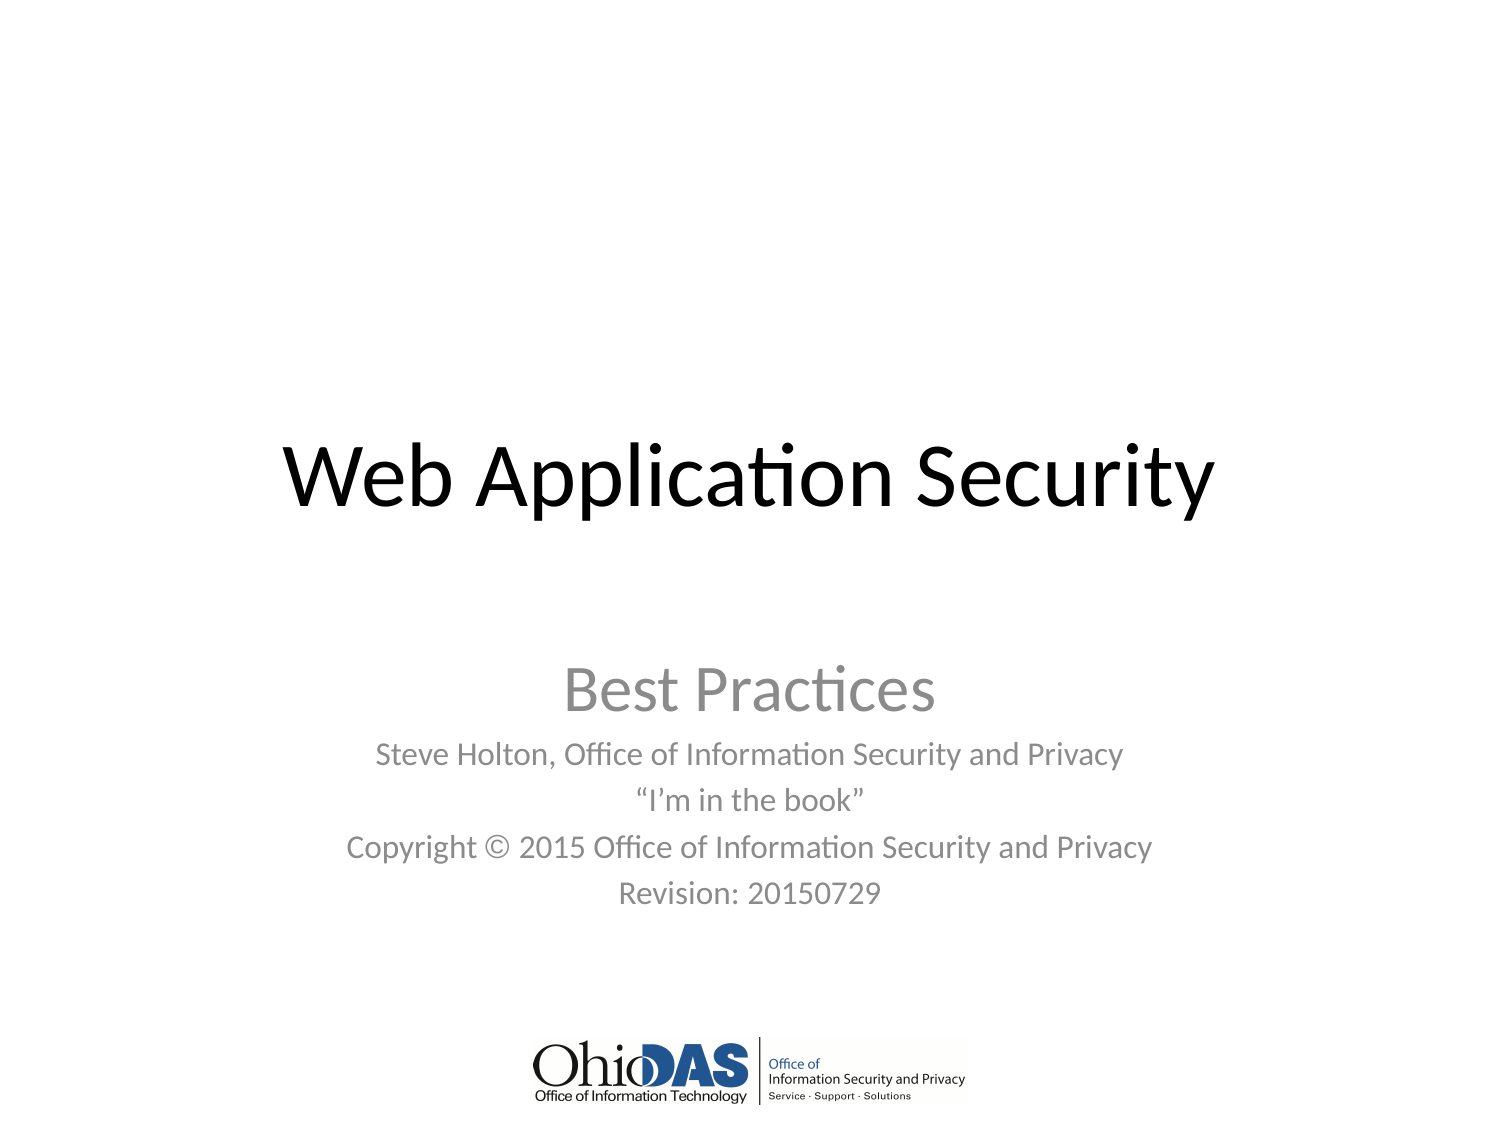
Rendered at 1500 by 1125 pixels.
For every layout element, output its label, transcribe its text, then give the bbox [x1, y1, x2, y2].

subtitle Best Practices Steve Holton, Office of Information Security and Privacy “I’m in the book” Copyright © 2015 Office of Information Security and Privacy Revision: 20150729 [225, 637, 1275, 925]
title Web Application Security [112, 349, 1388, 591]
picture [533, 1037, 969, 1105]
